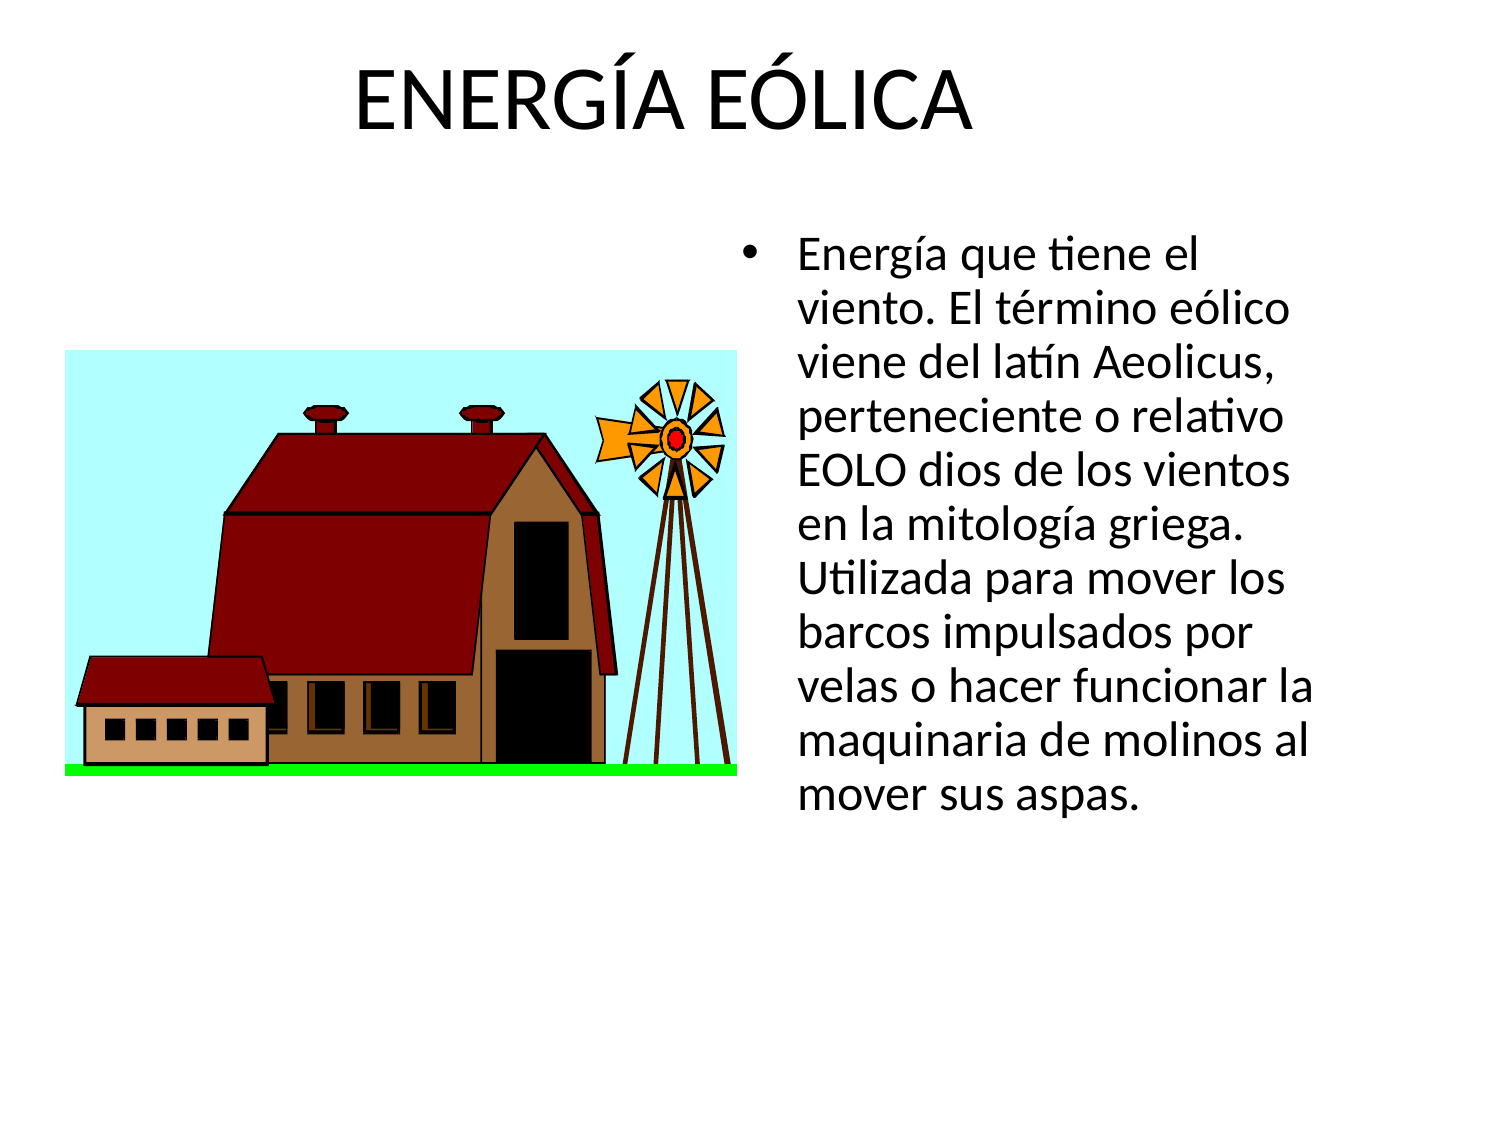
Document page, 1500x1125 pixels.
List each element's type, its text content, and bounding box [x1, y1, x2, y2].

list Energía que tiene el viento. El término eólico viene del latín Aeolicus, perteneciente o relativo EOLO dios de los vientos en la mitología griega. Utilizada para mover los barcos impulsados por velas o hacer funcionar la maquinaria de molinos al mover sus aspas. [726, 220, 1346, 988]
title ENERGÍA EÓLICA [100, 0, 1228, 186]
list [64, 349, 738, 776]
